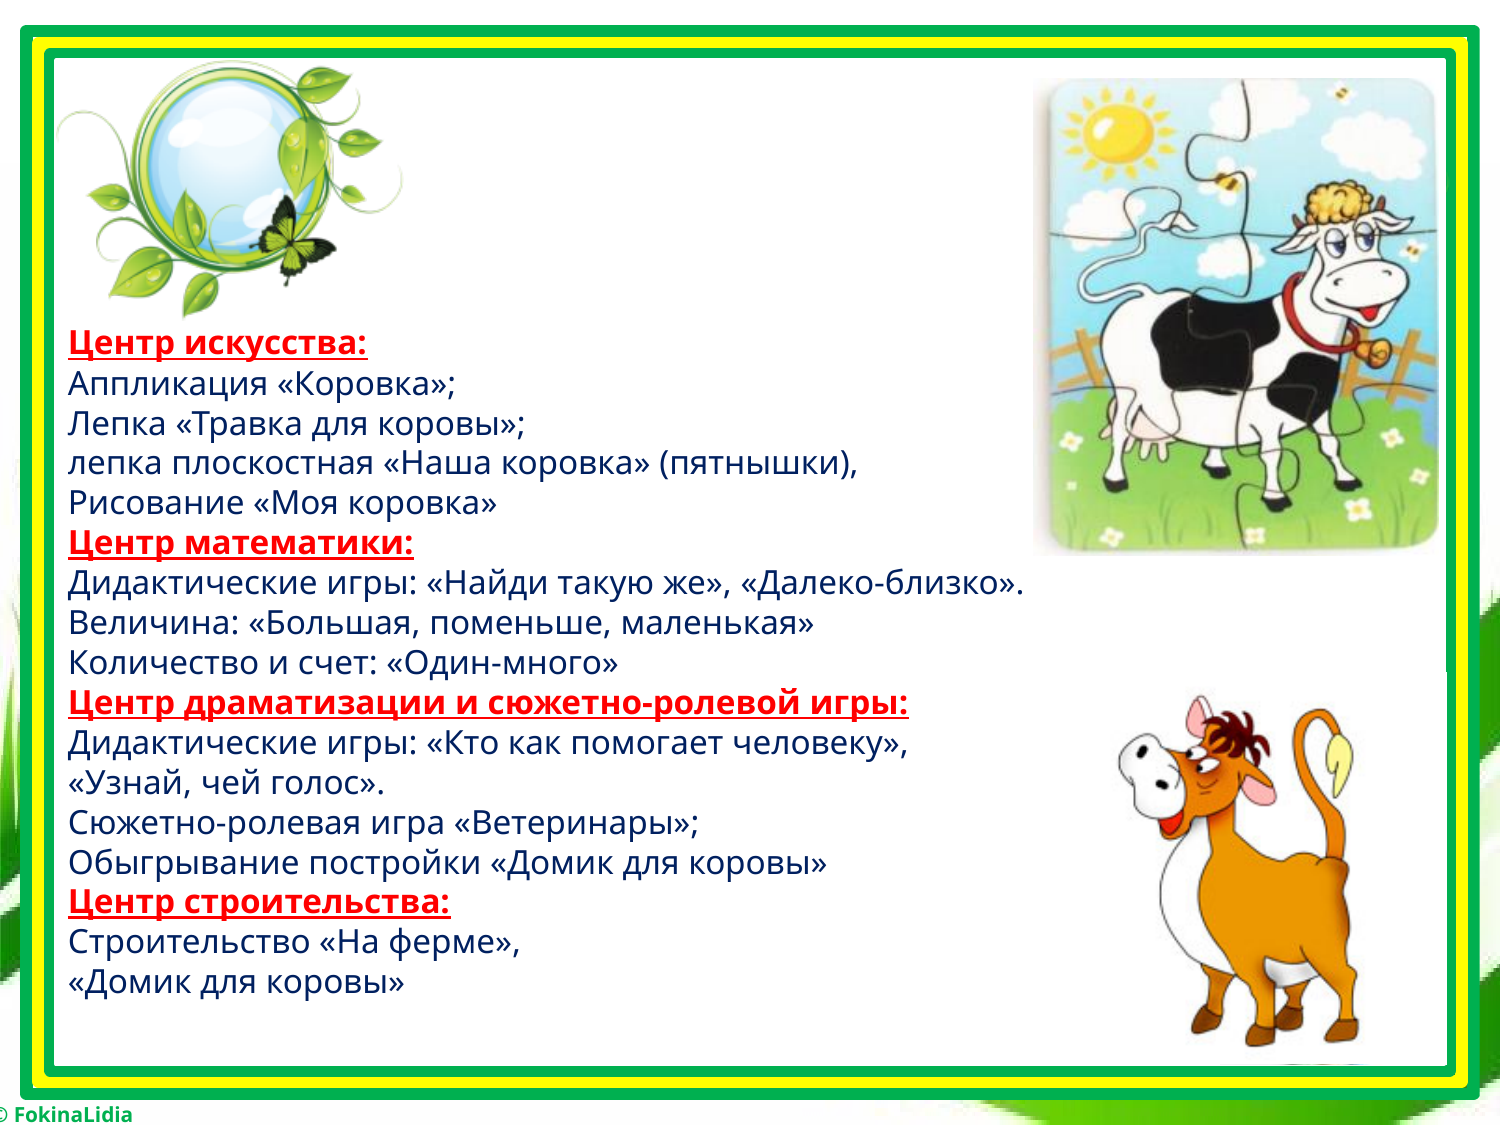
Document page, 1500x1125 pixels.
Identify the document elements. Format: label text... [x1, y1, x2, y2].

picture [0, 0, 1500, 1125]
picture [0, 1108, 6, 1121]
text_box Центр искусства: Аппликация «Коровка»; Лепка «Травка для коровы»; лепка плоскостная «Наша коровка» (пятнышки), Рисование «Моя коровка» Центр математики: Дидактические игры: «Найди такую же», «Далеко-близко». Величина: «Большая, поменьше, маленькая» Количество и счет: «Один-много» Центр драматизации и сюжетно-ролевой игры: Дидактические игры: «Кто как помогает человеку», «Узнай, чей голос». Сюжетно-ролевая игра «Ветеринары»; Обыгрывание постройки «Домик для коровы» Центр строительства: Строительство «На ферме», «Домик для коровы» [53, 314, 1447, 1008]
